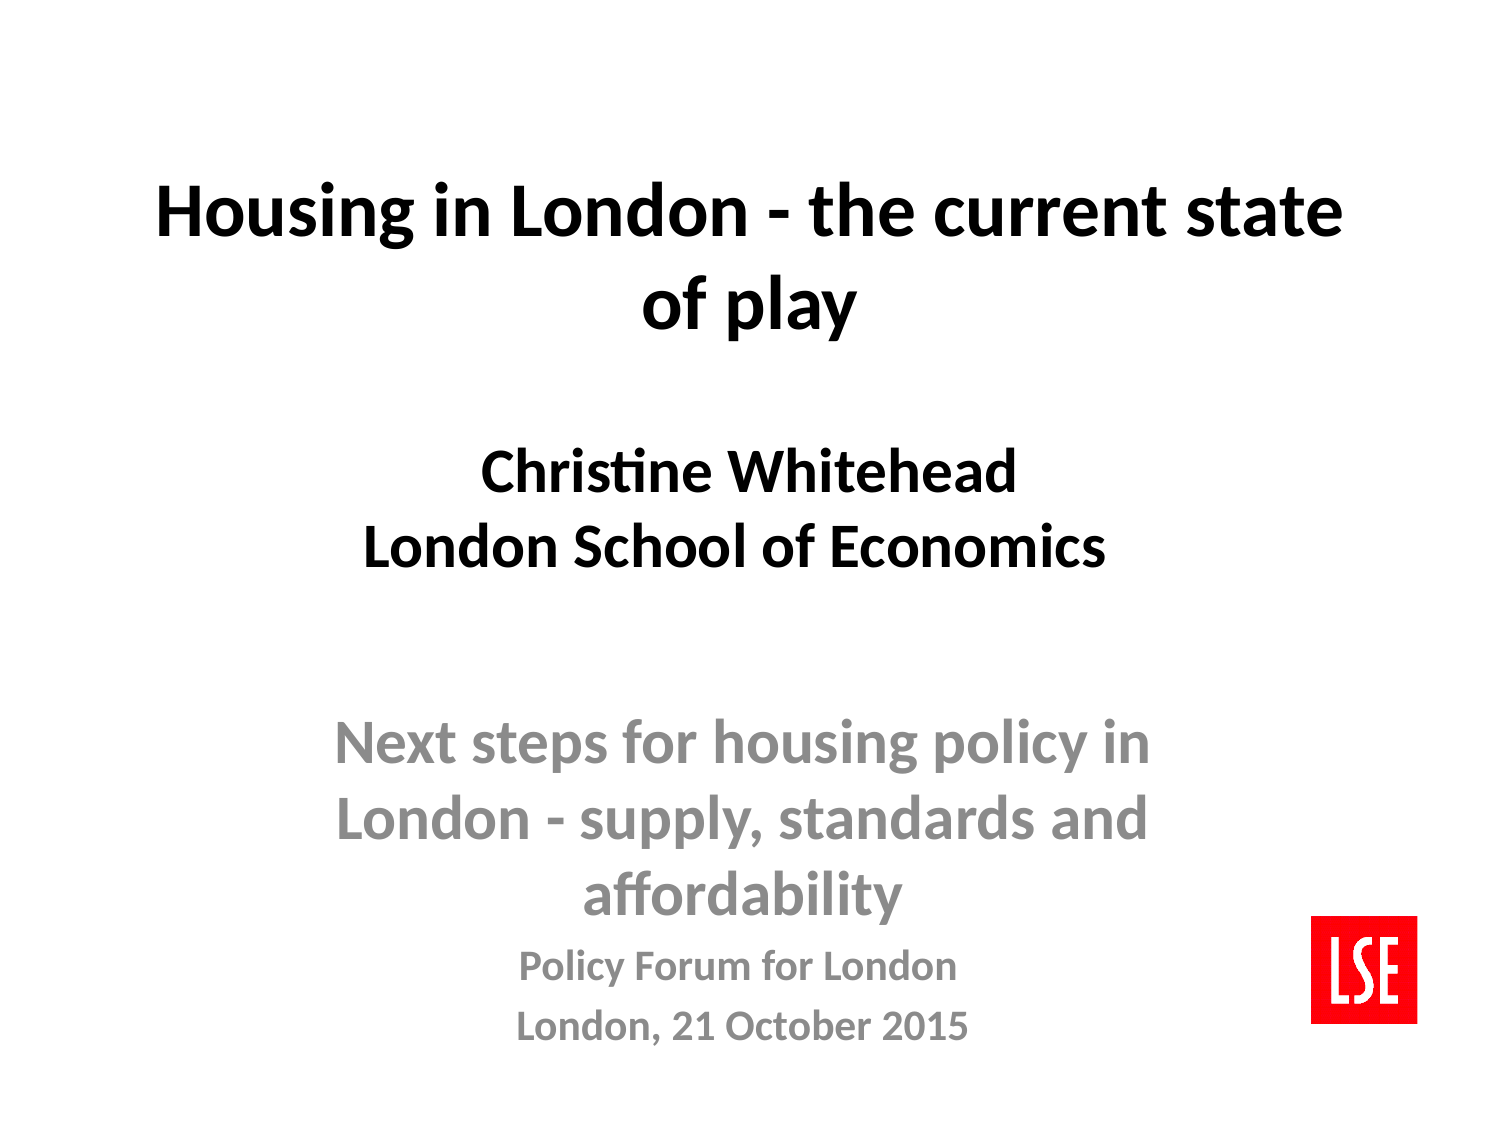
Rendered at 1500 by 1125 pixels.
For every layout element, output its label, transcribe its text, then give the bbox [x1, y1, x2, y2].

subtitle Next steps for housing policy in London - supply, standards and affordability Policy Forum for London London, 21 October 2015 [218, 692, 1269, 1059]
title Housing in London - the current state of play Christine Whitehead London School of Economics [112, 149, 1388, 591]
picture [1310, 916, 1418, 1024]
